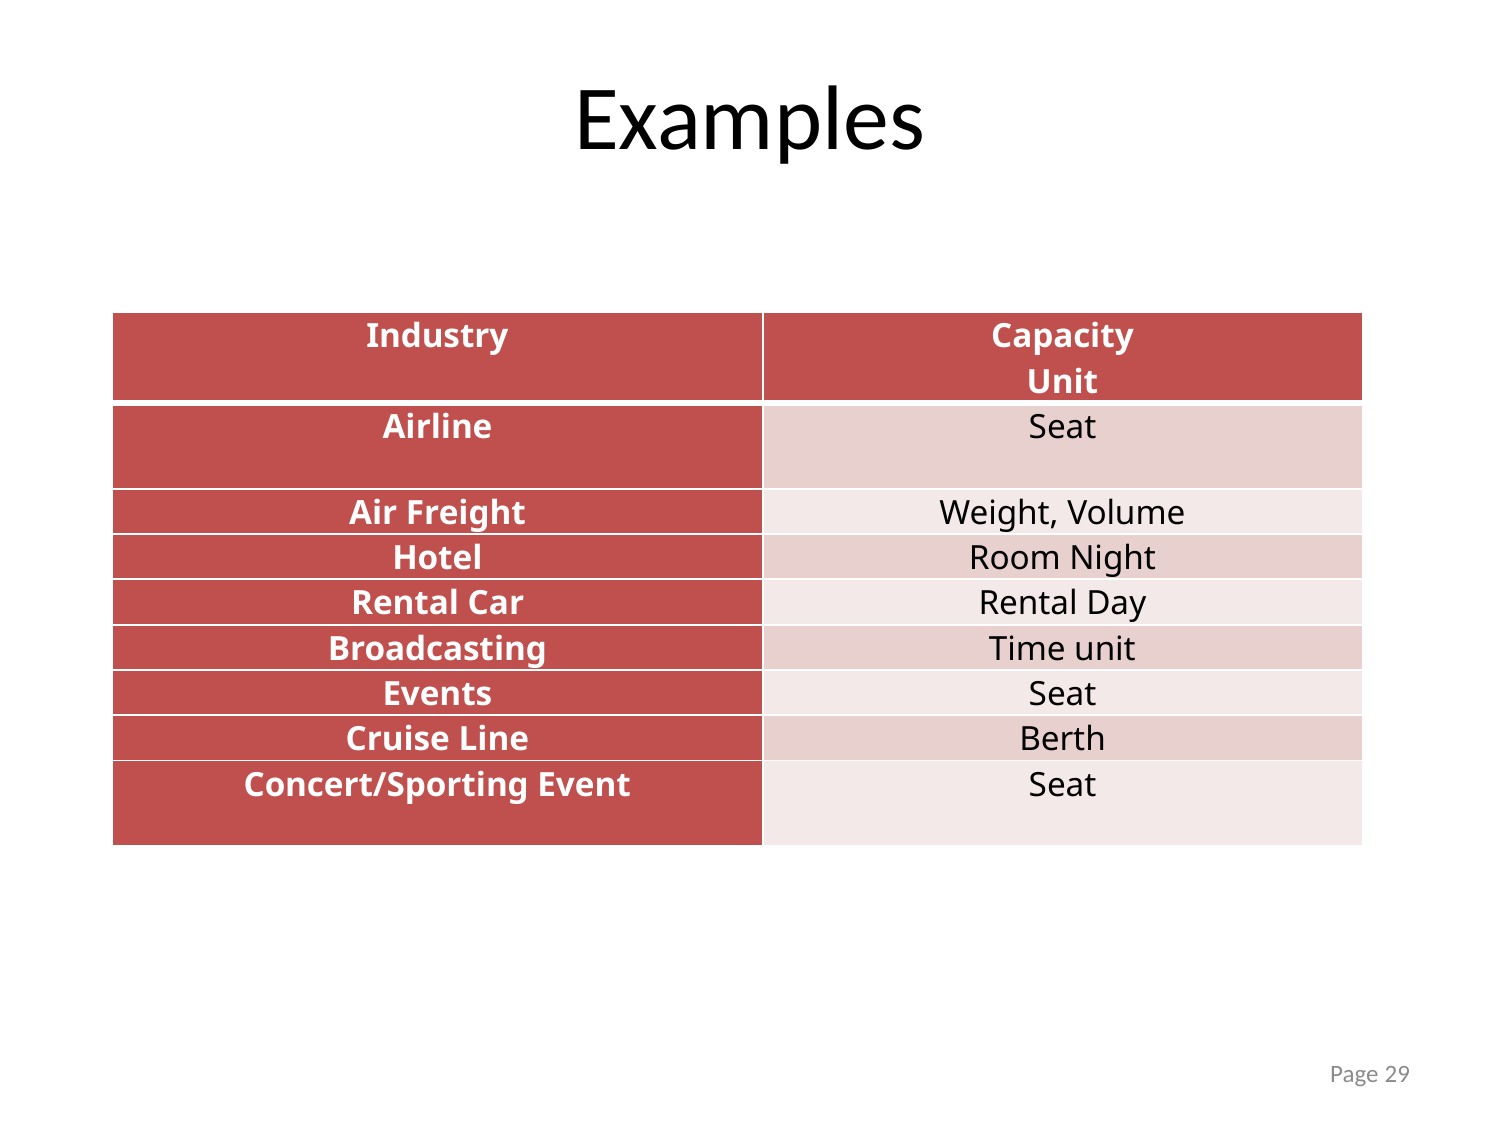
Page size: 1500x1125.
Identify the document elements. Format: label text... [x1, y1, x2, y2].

table_cell Cruise Line [113, 716, 762, 760]
table_cell Seat [764, 761, 1362, 845]
table_header Capacity Unit [764, 313, 1362, 400]
table_cell Broadcasting [113, 626, 762, 669]
table_cell Time unit [764, 626, 1362, 669]
slide_number Page 29 [1074, 1042, 1425, 1103]
table_cell Rental Car [113, 580, 762, 624]
table_cell Seat [764, 406, 1362, 488]
table_cell Berth [764, 716, 1362, 760]
table_cell Events [113, 671, 762, 714]
table_header Industry [113, 313, 762, 400]
table_cell Room Night [764, 535, 1362, 578]
table_cell Hotel [113, 535, 762, 578]
table_cell Concert/Sporting Event [113, 761, 762, 845]
title Examples [24, 37, 1475, 188]
table_cell Airline [113, 406, 762, 488]
table_cell Rental Day [764, 580, 1362, 624]
table_cell Air Freight [113, 490, 762, 533]
table_cell Seat [764, 671, 1362, 714]
table_cell Weight, Volume [764, 490, 1362, 533]
